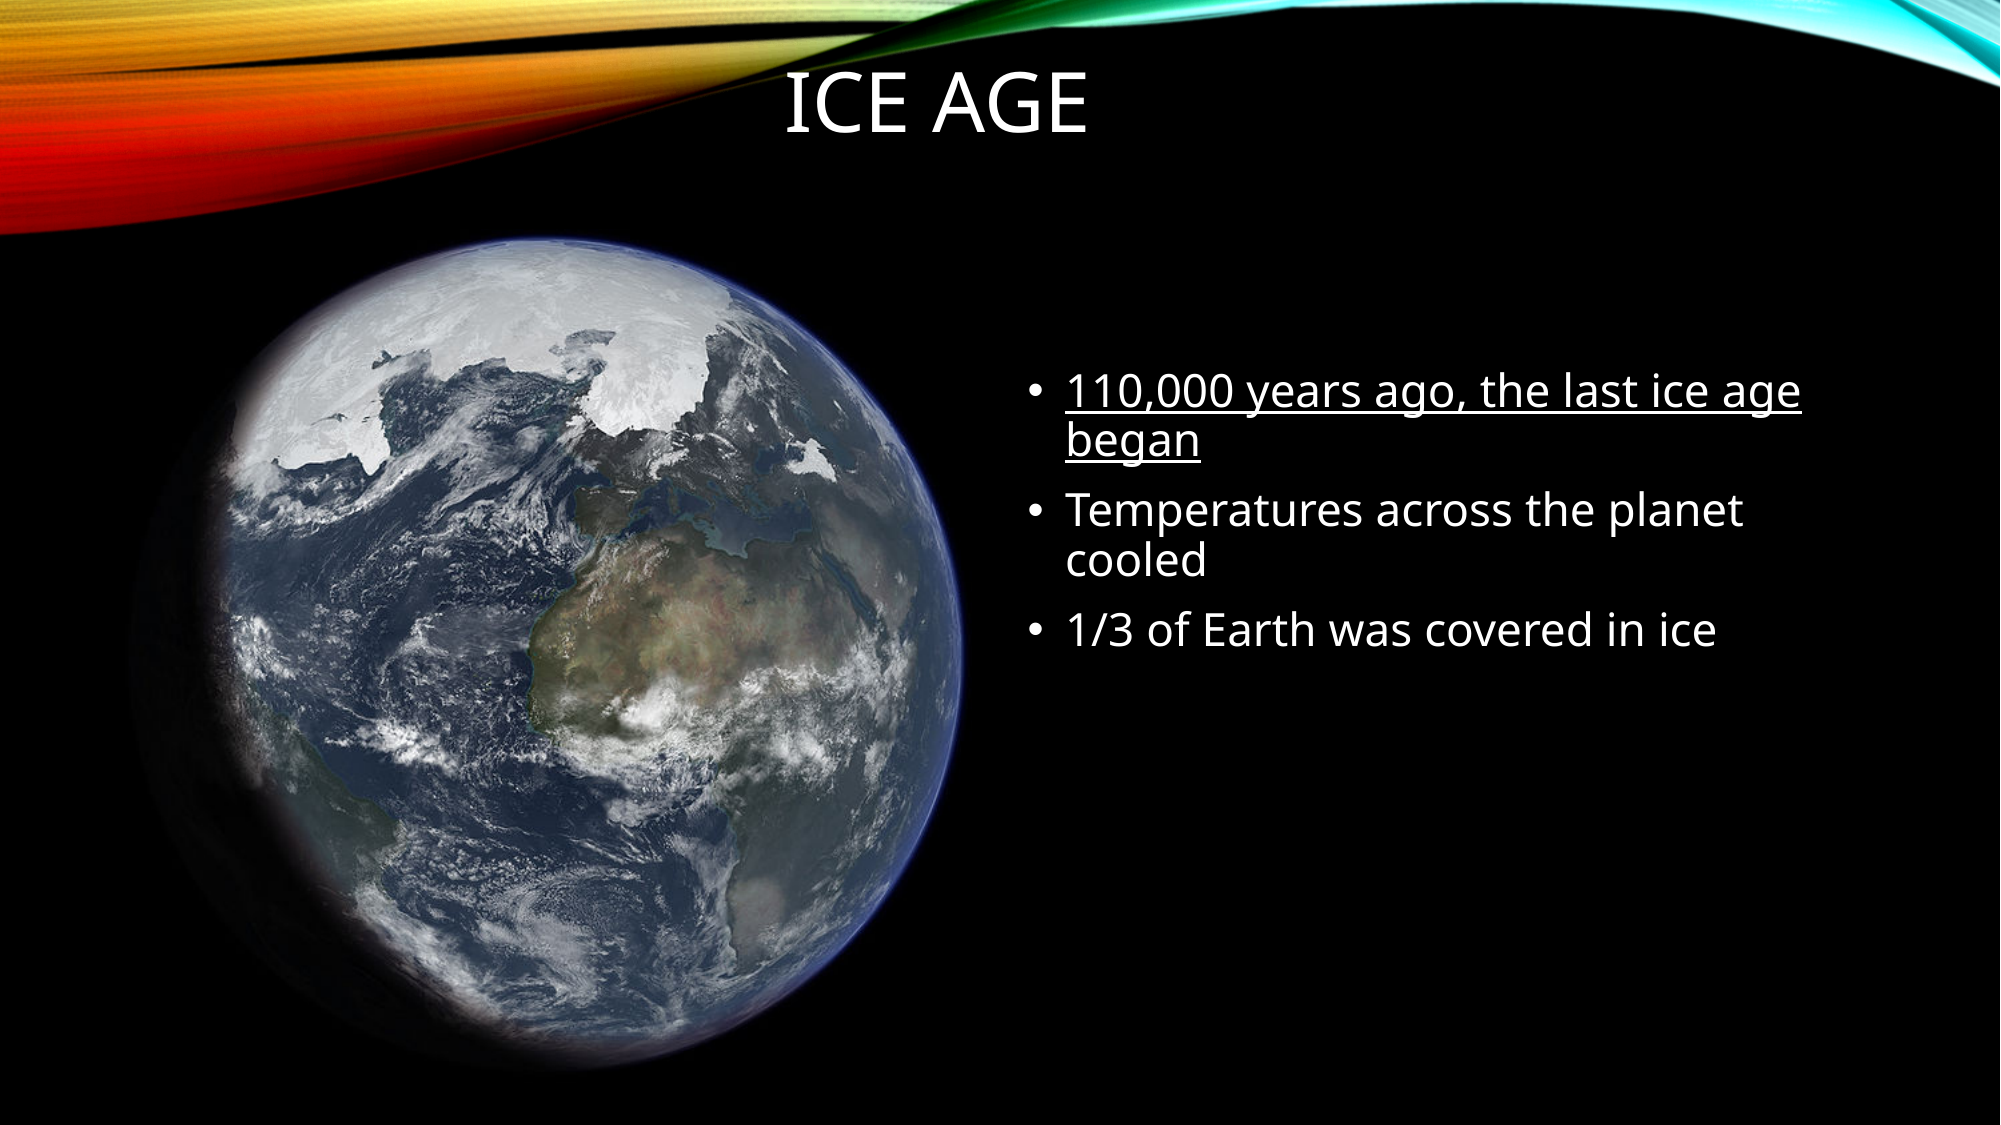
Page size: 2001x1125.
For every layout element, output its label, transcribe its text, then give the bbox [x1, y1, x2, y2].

picture [0, 0, 2000, 237]
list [117, 229, 973, 1084]
list 110,000 years ago, the last ice age began Temperatures across the planet cooled 1/3 of Earth was covered in ice [1012, 360, 1888, 1021]
title Ice Age [233, 0, 1642, 213]
